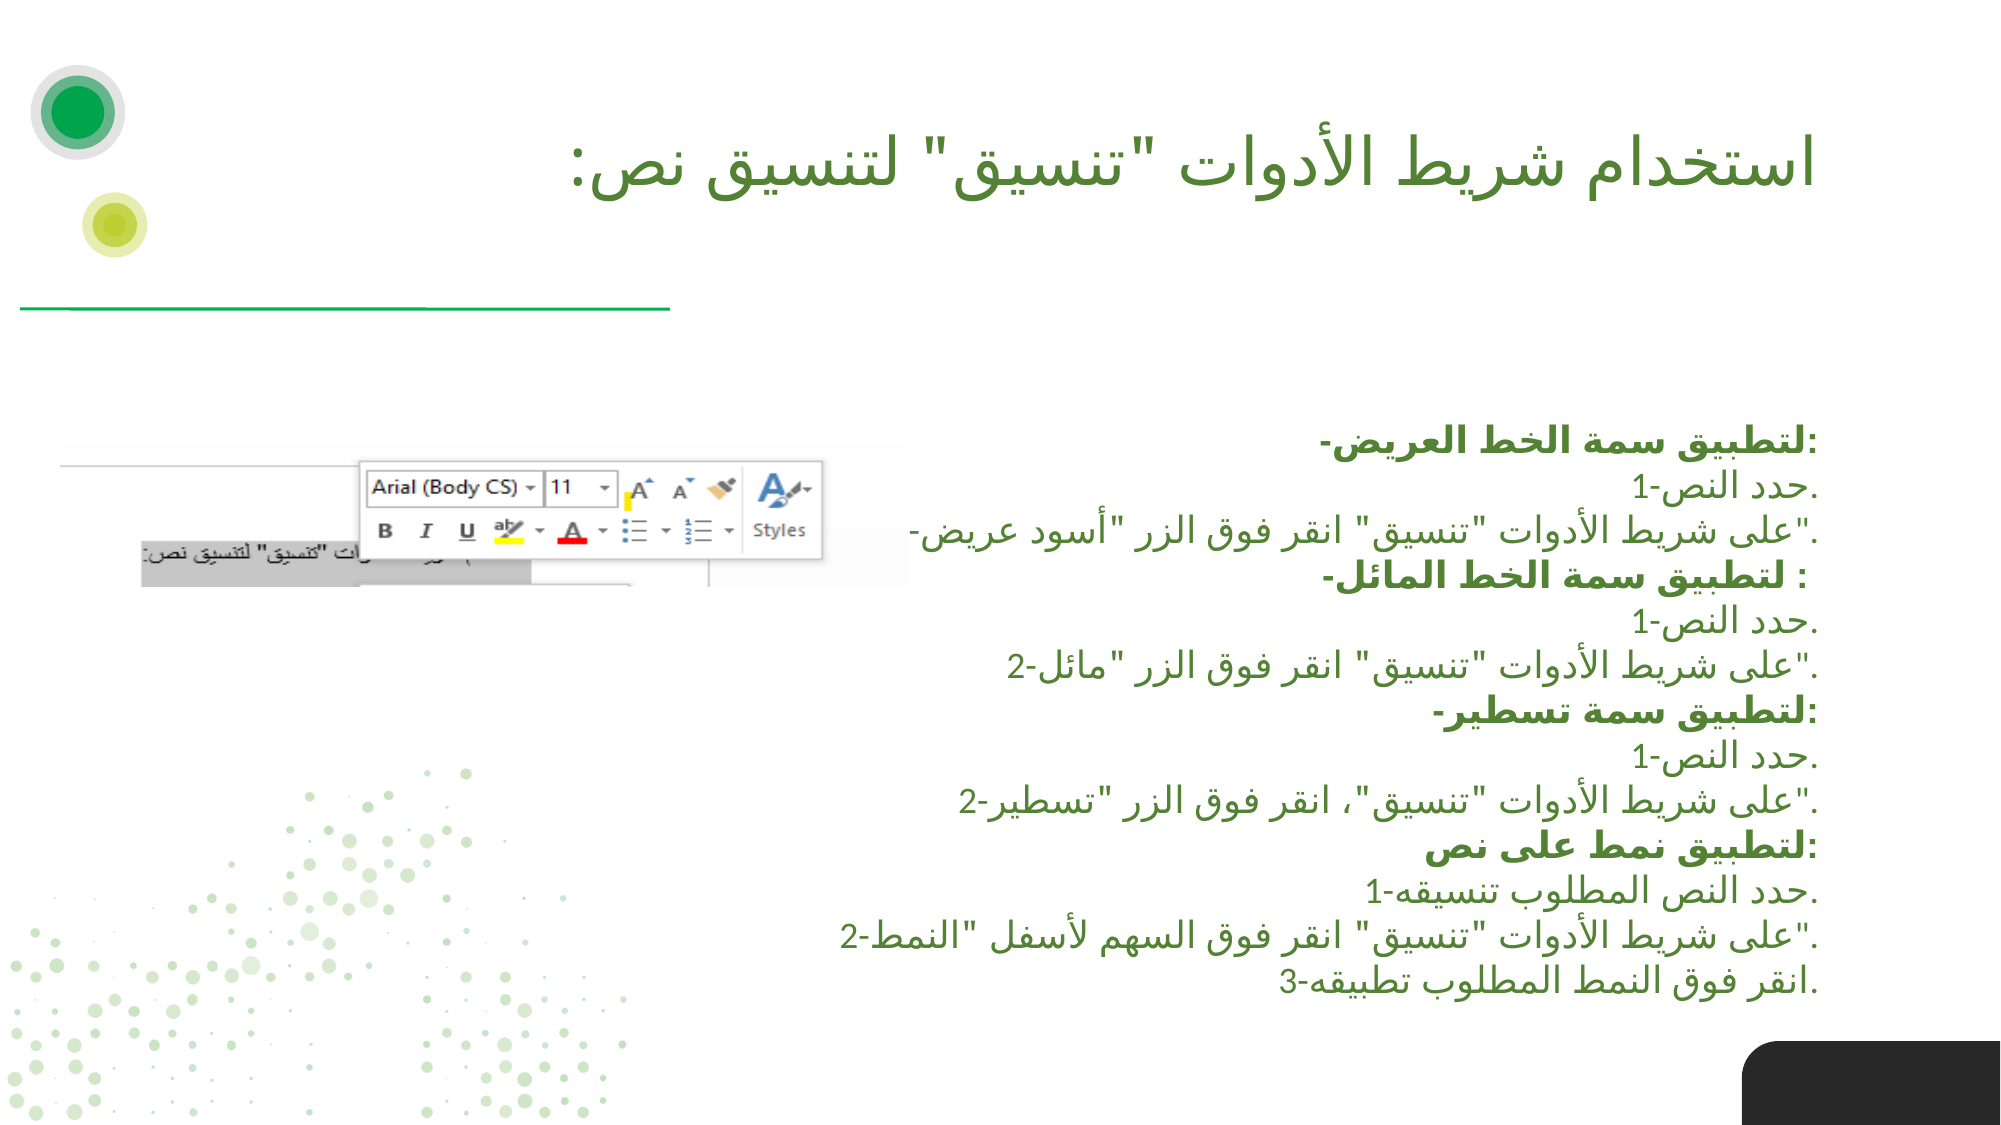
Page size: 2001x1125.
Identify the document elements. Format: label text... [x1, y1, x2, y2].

text_box -لتطبيق سمة الخط العريض: 1-حدد النص. 2-على شريط الأدوات "تنسيق" انقر فوق الزر "أسود عريض". -لتطبيق سمة الخط المائل : 1-حدد النص. 2-على شريط الأدوات "تنسيق" انقر فوق الزر "مائل". -لتطبيق سمة تسطير: 1-حدد النص. 2-على شريط الأدوات "تنسيق"، انقر فوق الزر "تسطير". لتطبيق نمط على نص: 1-حدد النص المطلوب تنسيقه. 2-على شريط الأدوات "تنسيق" انقر فوق السهم لأسفل "النمط". 3-انقر فوق النمط المطلوب تطبيقه. [19, 408, 1834, 1009]
picture [59, 442, 909, 587]
title استخدام شريط الأدوات "تنسيق" لتنسيق نص: [311, 52, 1834, 276]
